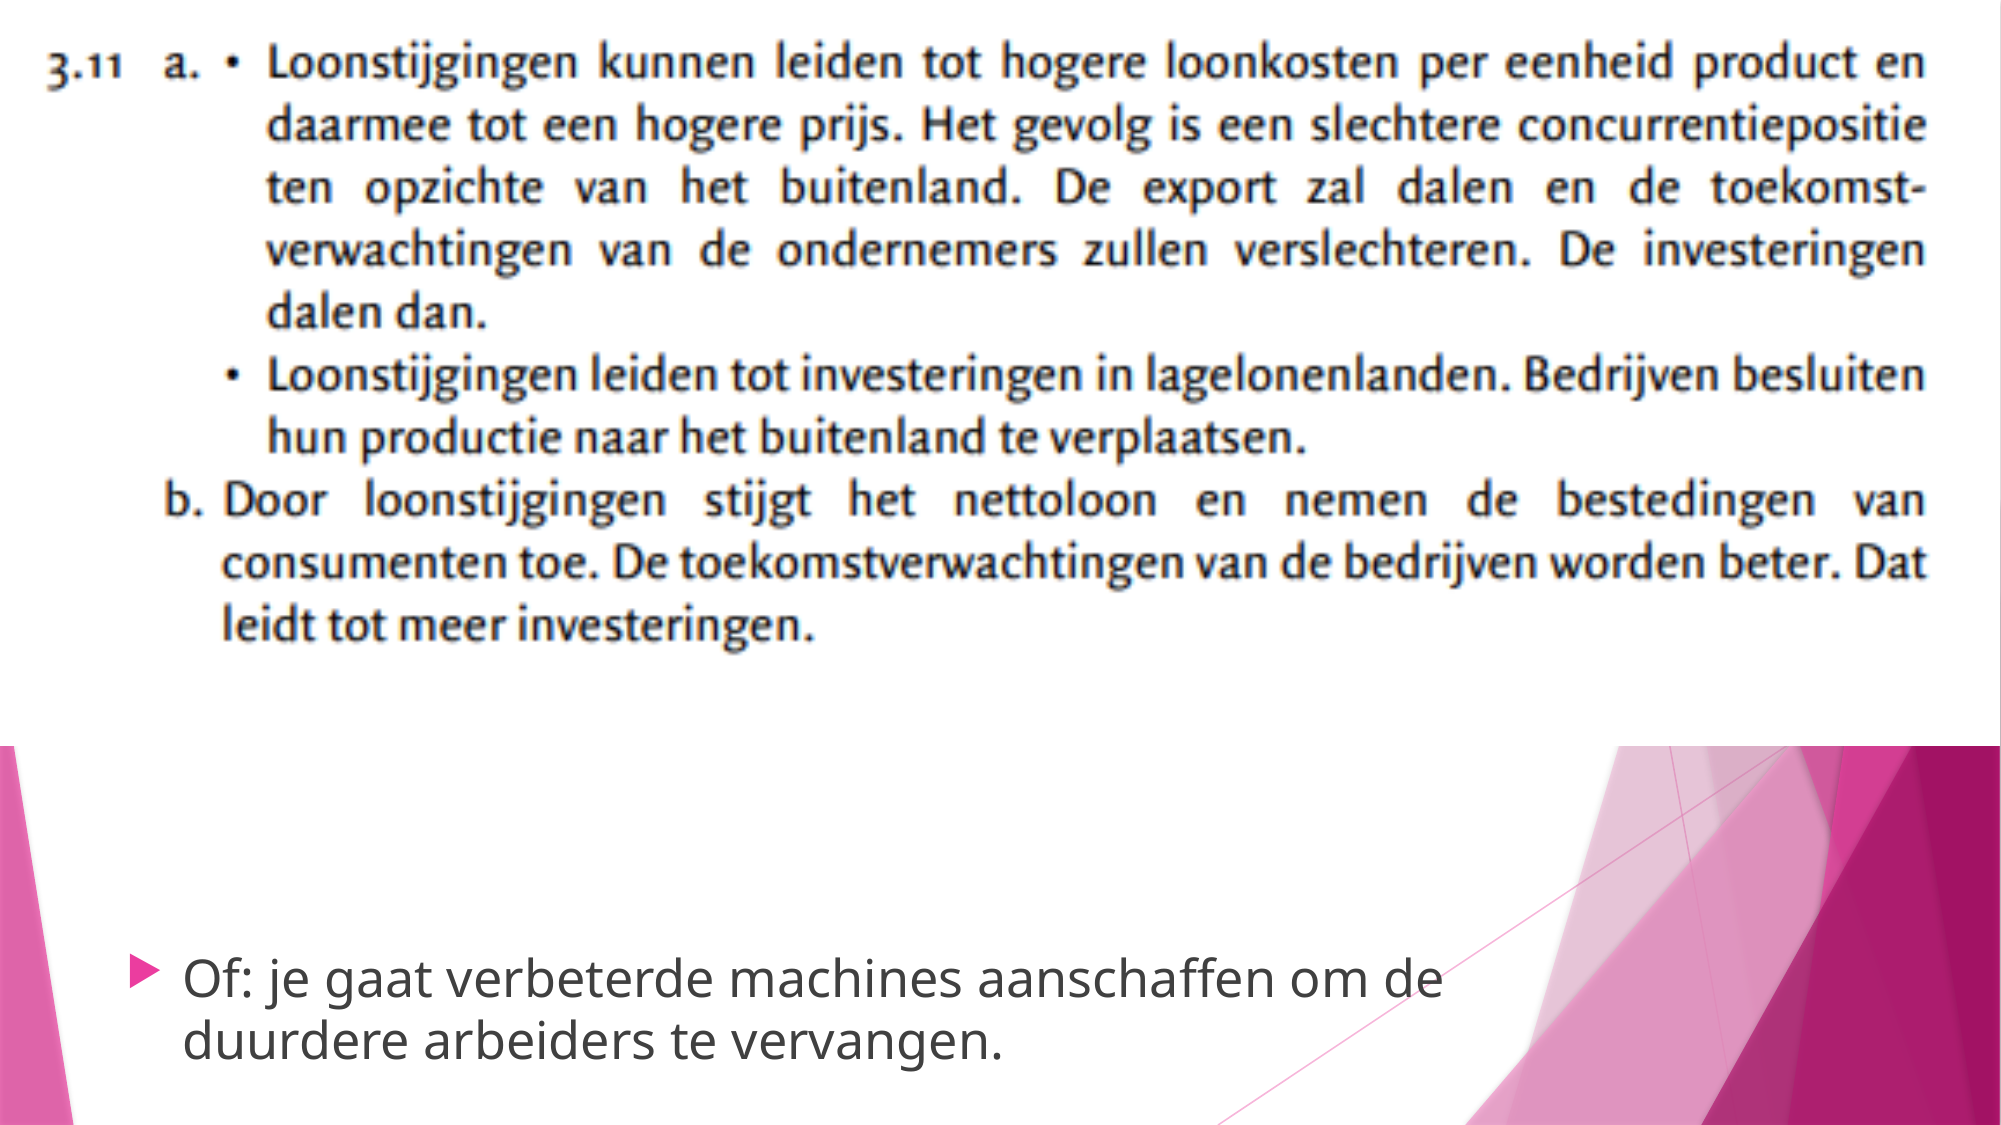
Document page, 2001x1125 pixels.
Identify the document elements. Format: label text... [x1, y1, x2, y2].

list Of: je gaat verbeterde machines aanschaffen om de duurdere arbeiders te vervangen. [111, 758, 1522, 992]
picture [0, 0, 2000, 747]
